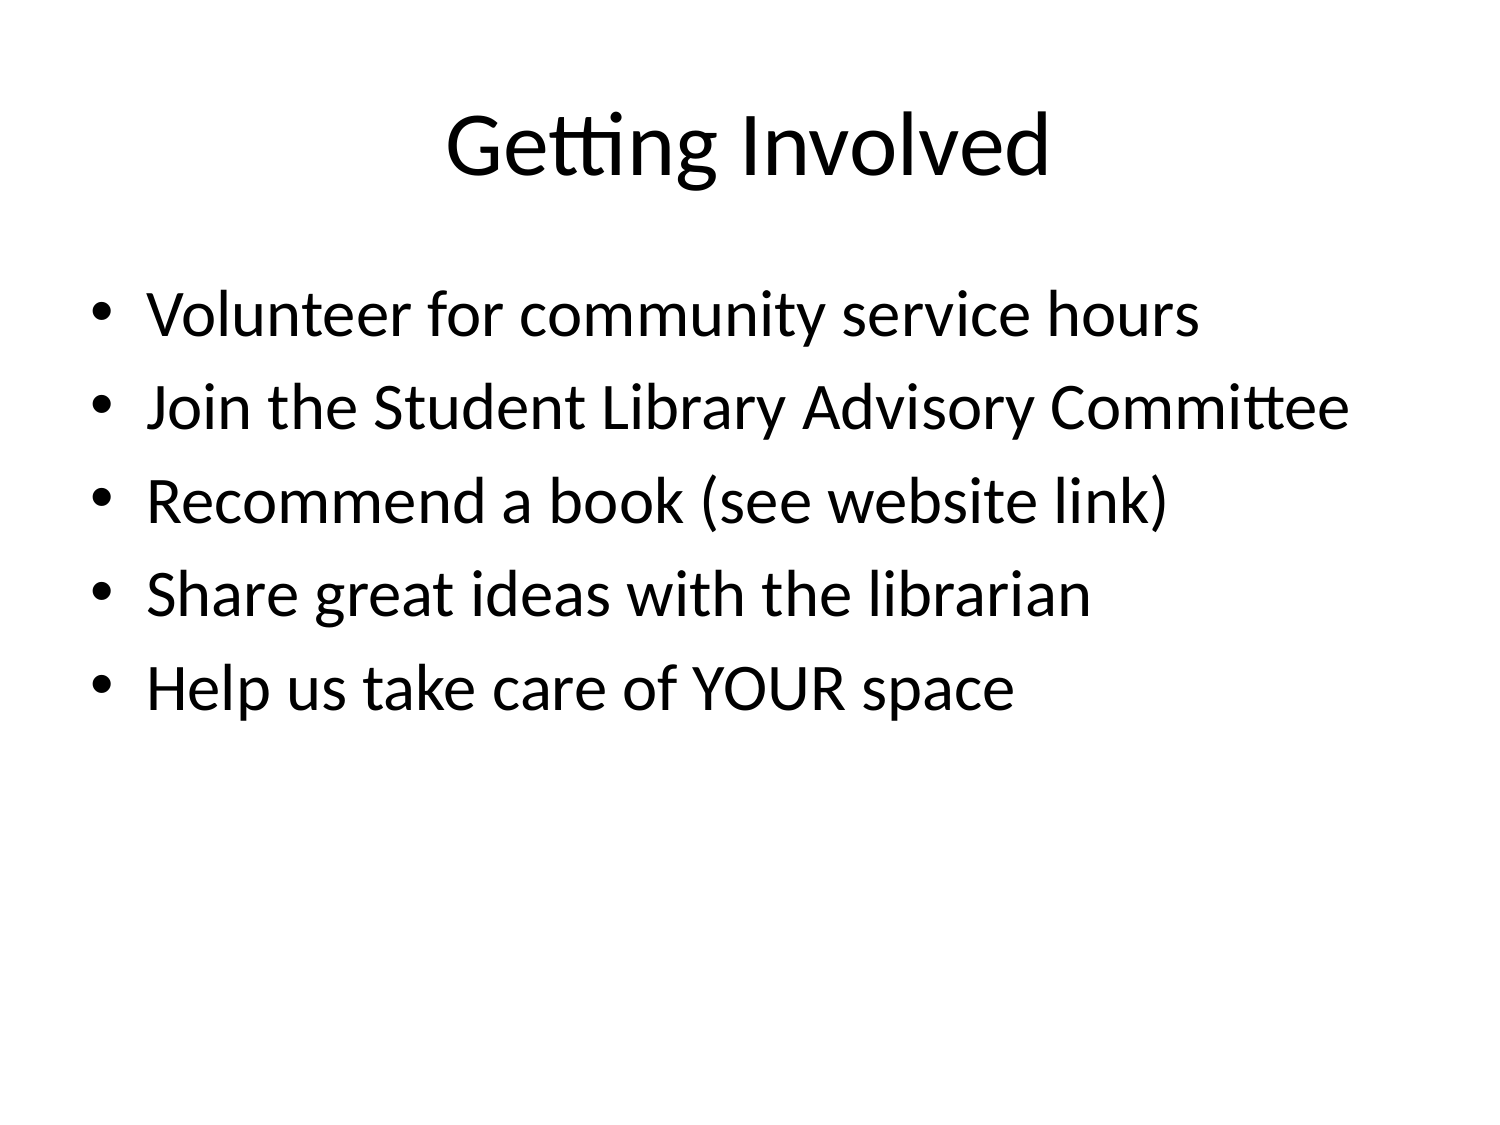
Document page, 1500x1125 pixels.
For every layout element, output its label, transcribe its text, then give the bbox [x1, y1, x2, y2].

title Getting Involved [75, 45, 1425, 233]
list Volunteer for community service hours Join the Student Library Advisory Committee Recommend a book (see website link) Share great ideas with the librarian Help us take care of YOUR space [75, 262, 1425, 1005]
